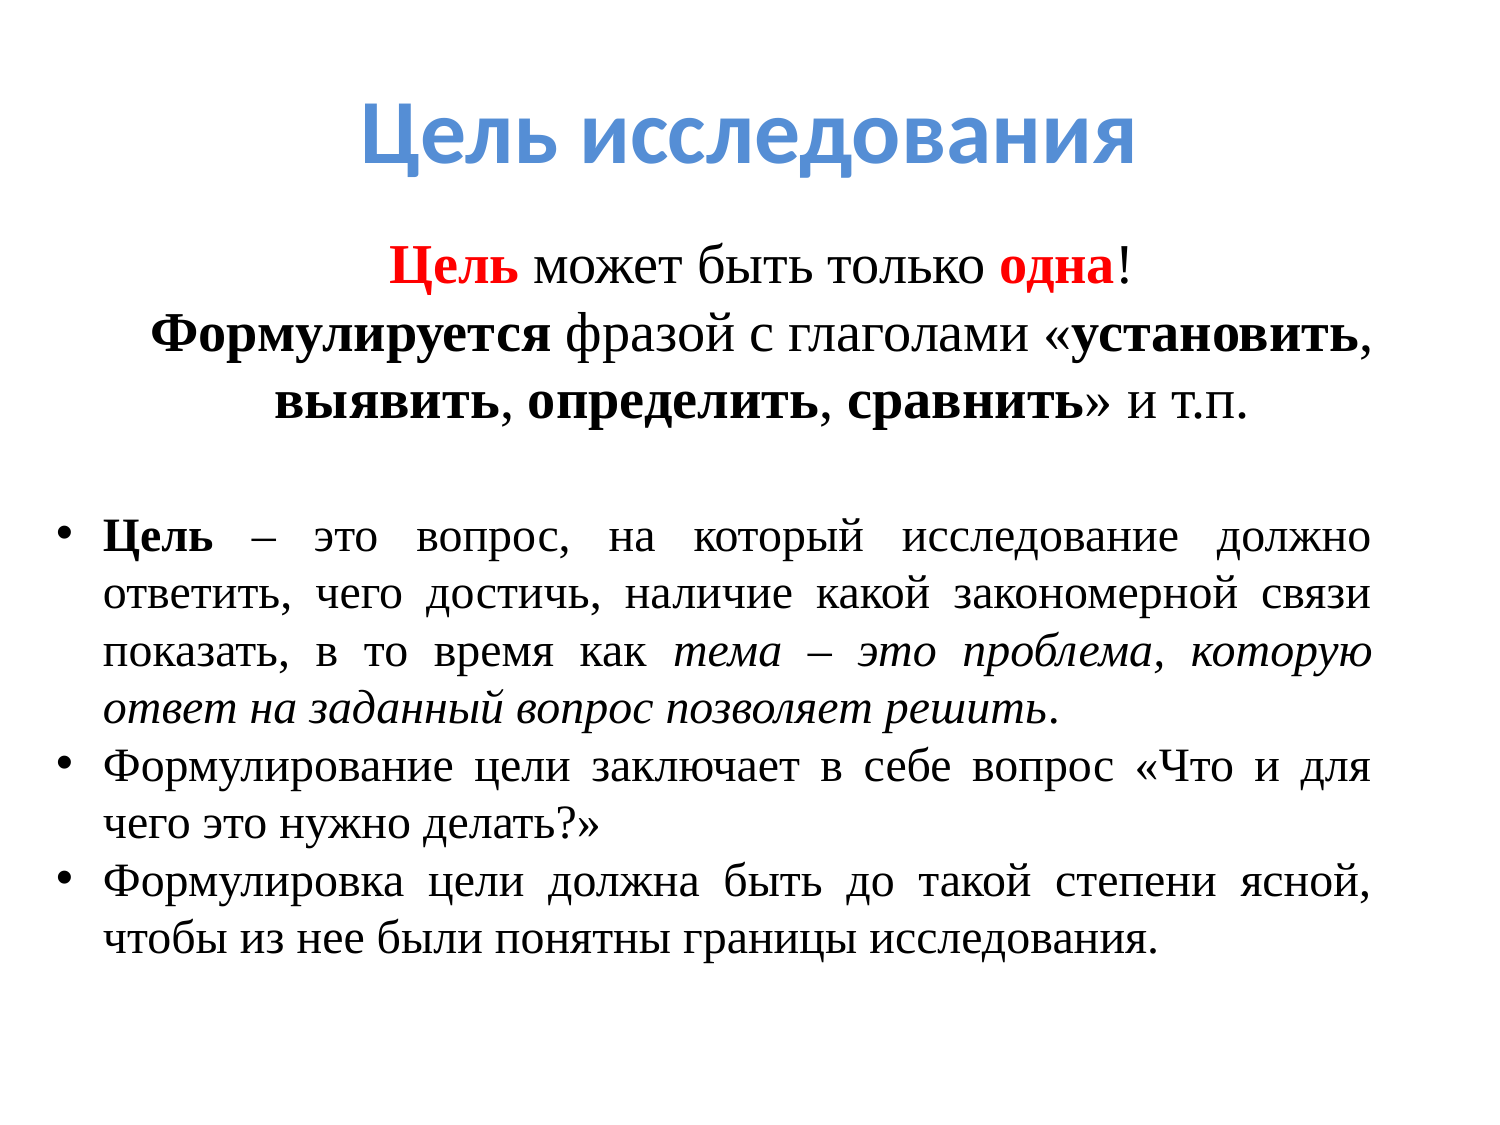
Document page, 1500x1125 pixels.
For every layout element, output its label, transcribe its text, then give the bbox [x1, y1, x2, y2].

title Цель исследования [75, 45, 1425, 209]
text_box Цель – это вопрос, на который исследование должно ответить, чего достичь, наличие какой закономерной связи показать, в то время как тема – это проблема, которую ответ на заданный вопрос позволяет решить. Формулирование цели заключает в себе вопрос «Что и для чего это нужно делать?» Формулировка цели должна быть до такой степени ясной, чтобы из нее были понятны границы исследования. [41, 496, 1388, 971]
text_box Цель может быть только одна! Формулируется фразой с глаголами «установить, выявить, определить, сравнить» и т.п. [88, 219, 1436, 438]
